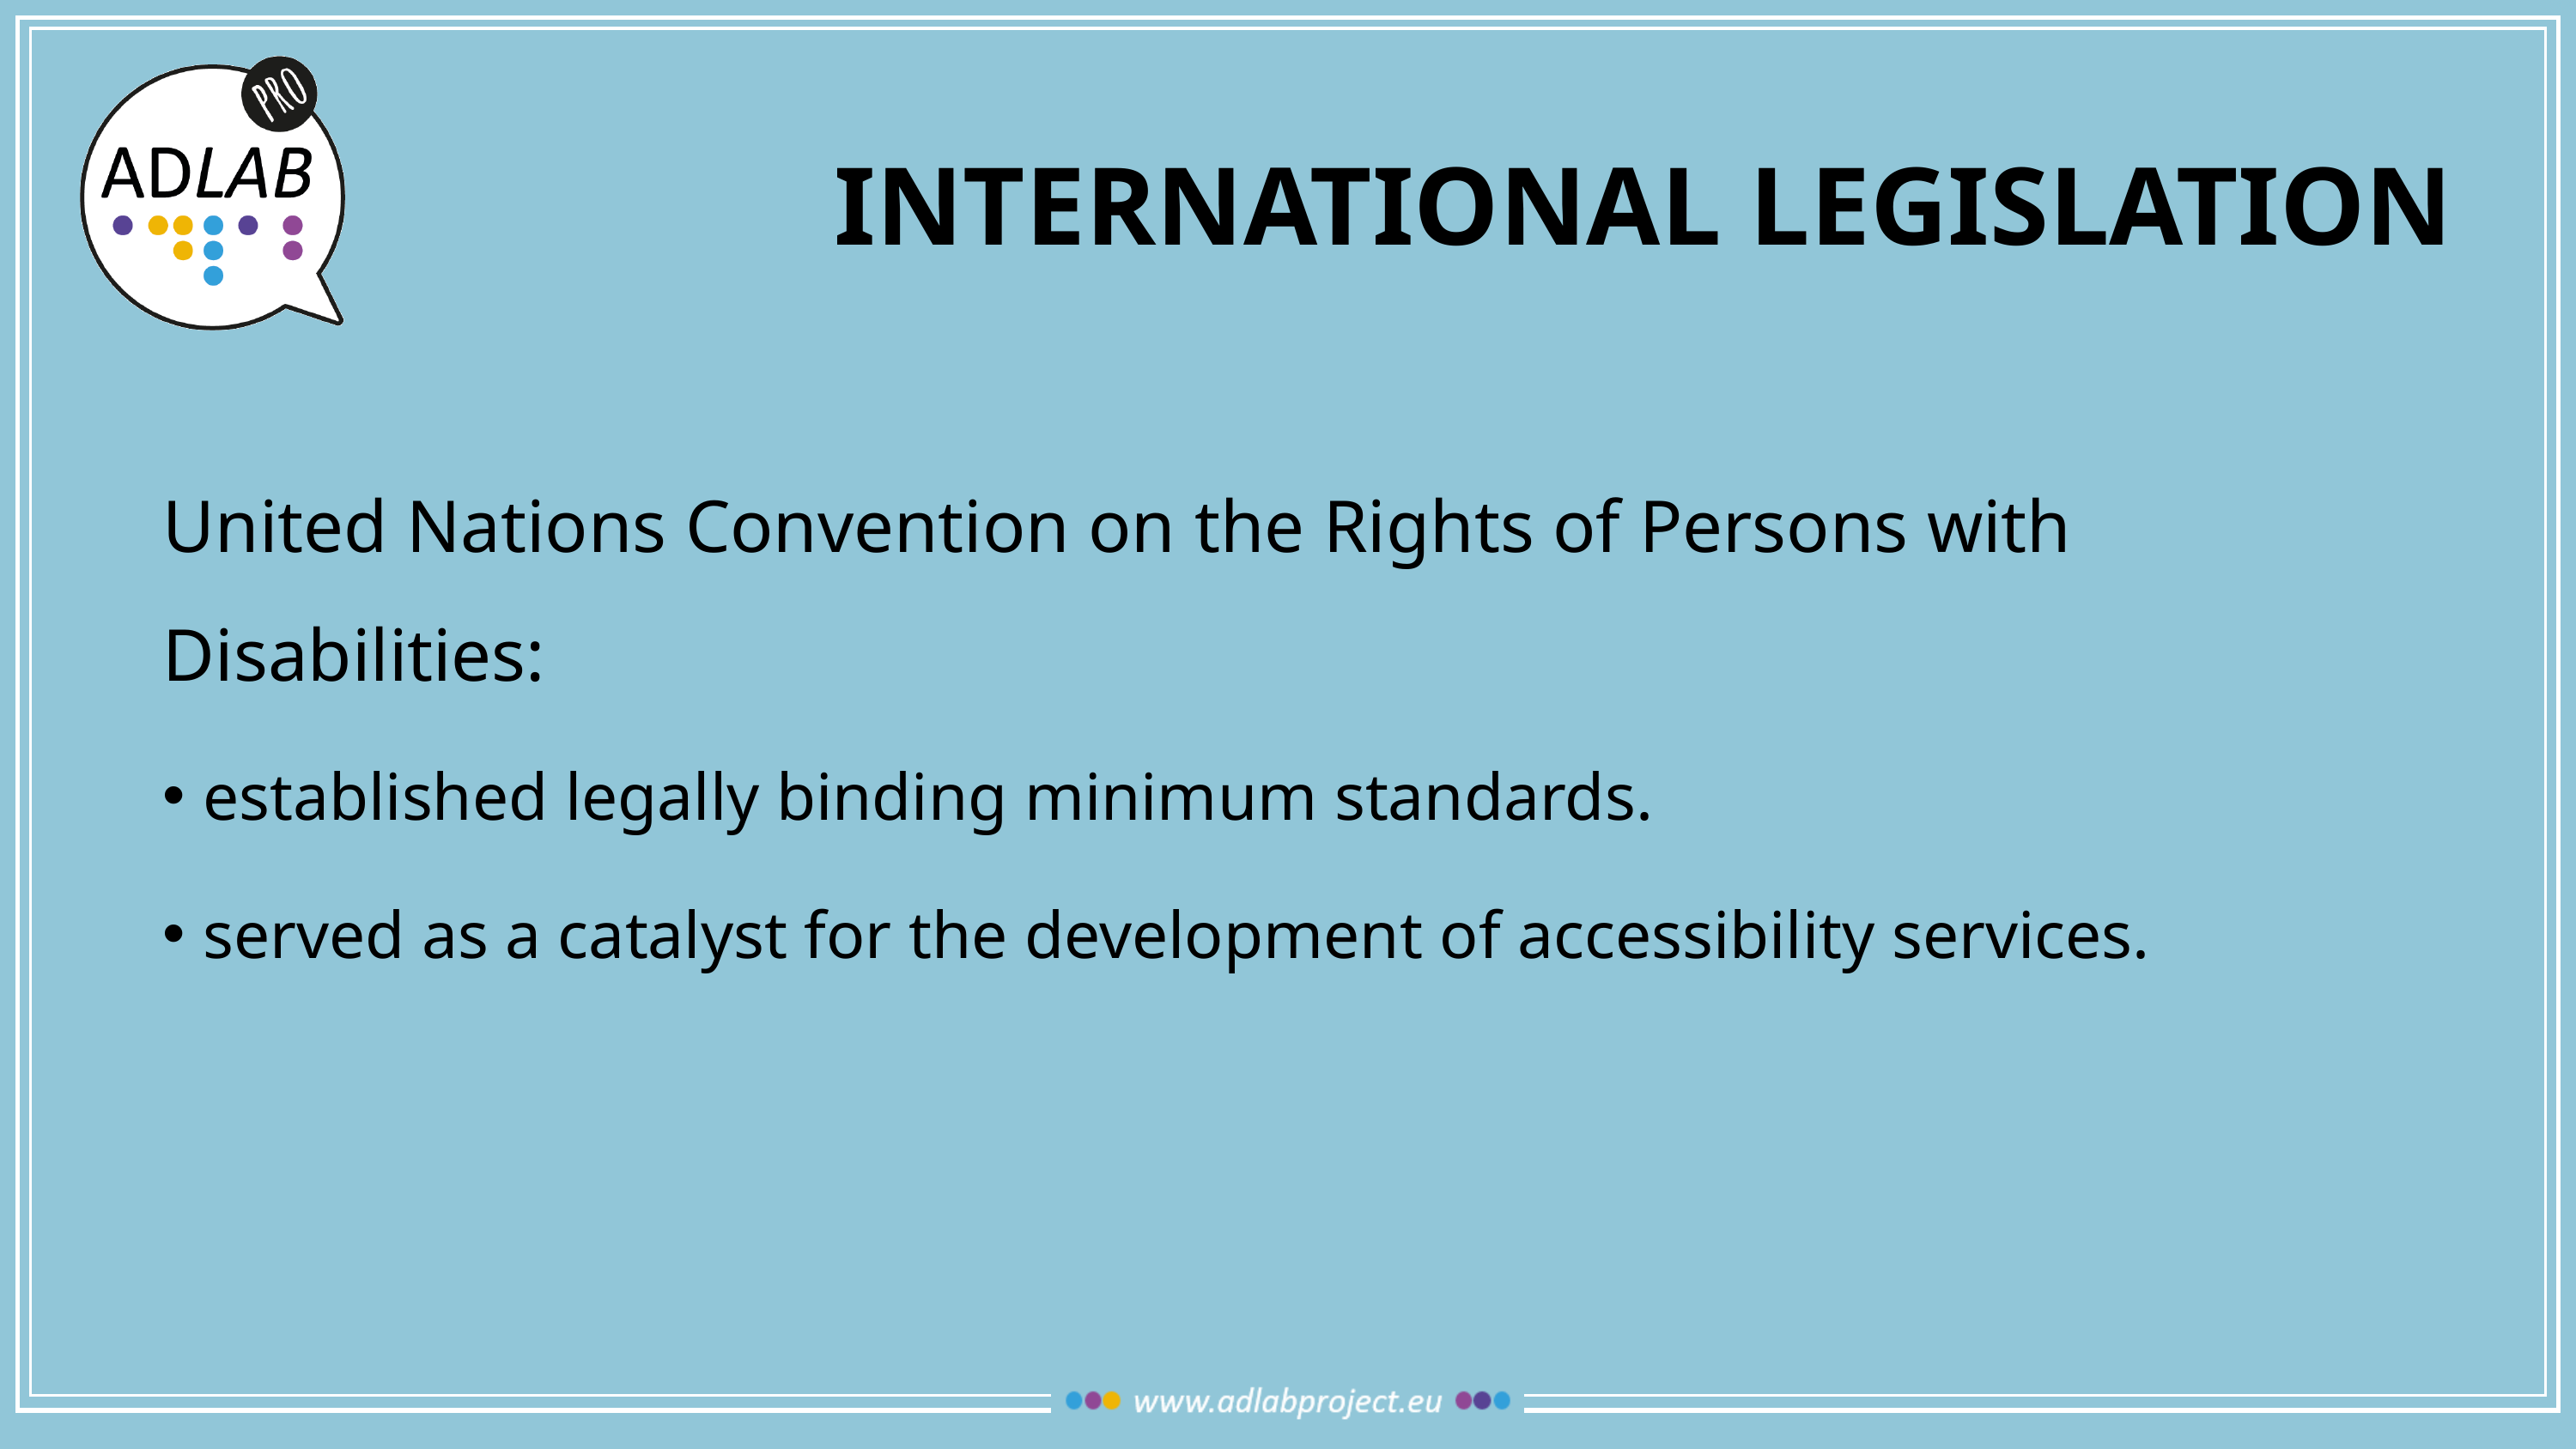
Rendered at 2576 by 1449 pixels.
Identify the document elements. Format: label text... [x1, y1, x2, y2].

picture [72, 49, 353, 330]
list United Nations Convention on the Rights of Persons with Disabilities: established legally binding minimum standards. served as a catalyst for the development of accessibility services. [150, 431, 2467, 1181]
picture [1051, 1378, 1524, 1429]
title INTERNATIONAL LEGISLATION [384, 70, 2467, 351]
